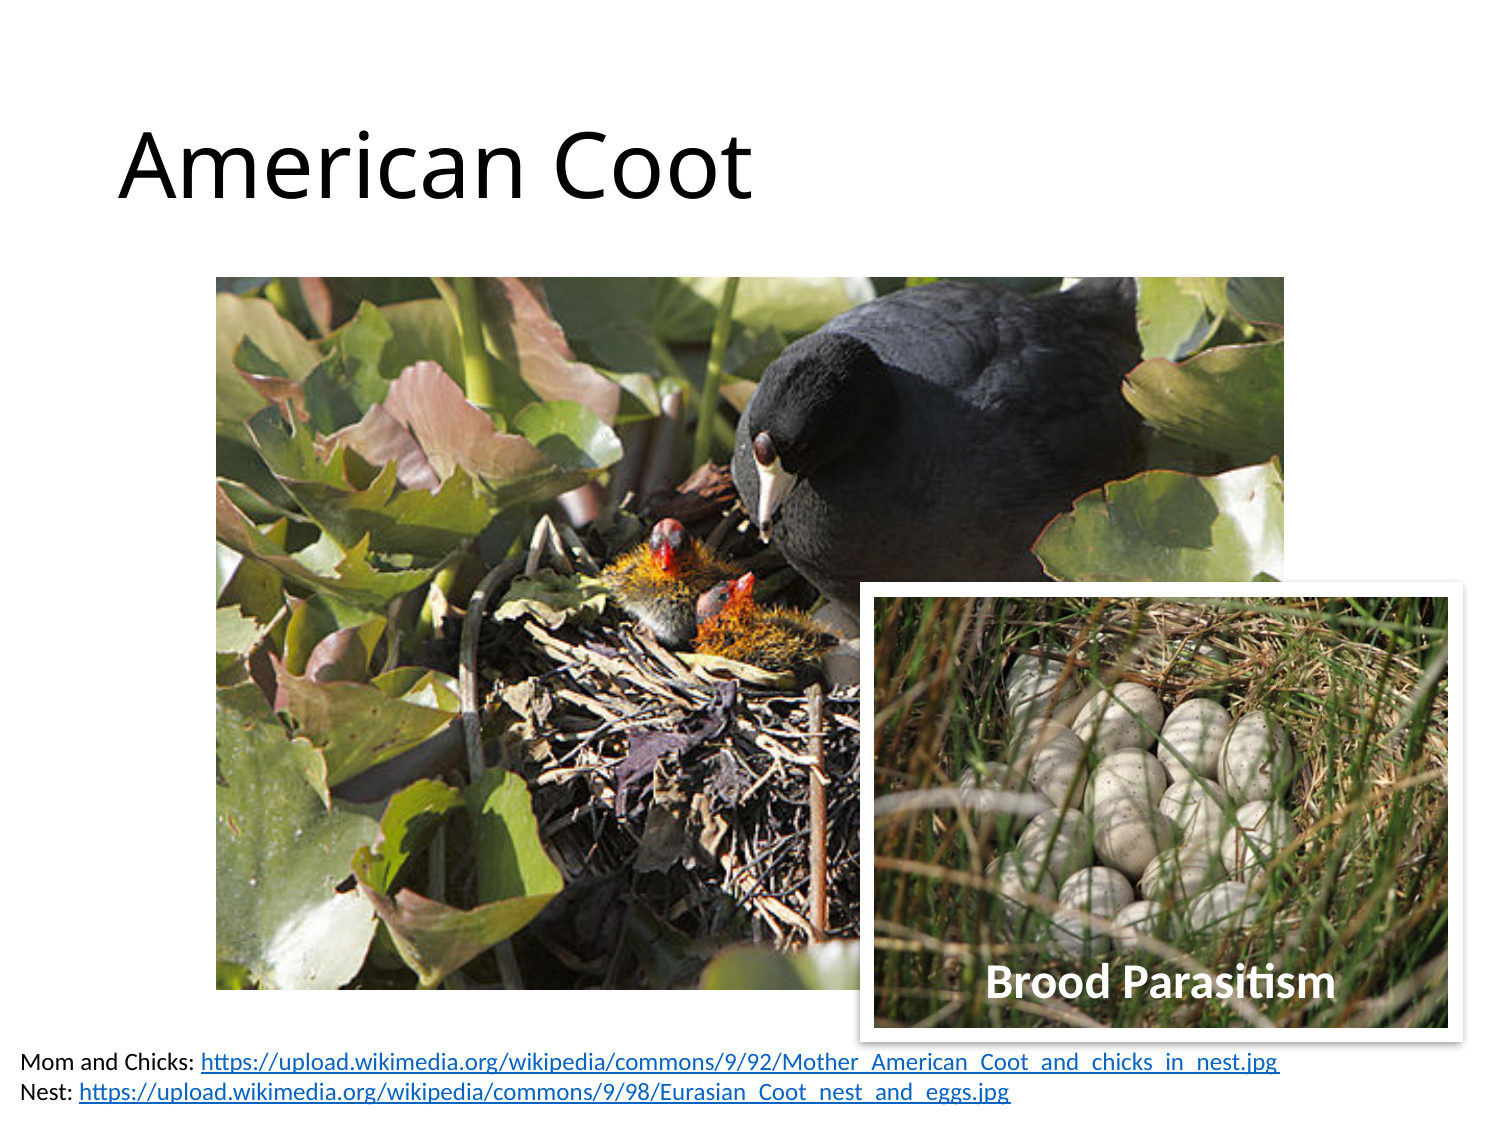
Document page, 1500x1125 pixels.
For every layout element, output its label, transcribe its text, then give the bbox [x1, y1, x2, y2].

text_box Mom and Chicks: https://upload.wikimedia.org/wikipedia/commons/9/92/Mother_American_Coot_and_chicks_in_nest.jpg Nest: https://upload.wikimedia.org/wikipedia/commons/9/98/Eurasian_Coot_nest_and_eggs.jpg [5, 1038, 1295, 1113]
title American Coot [103, 59, 1397, 278]
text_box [874, 596, 1449, 1039]
picture [216, 277, 1284, 990]
